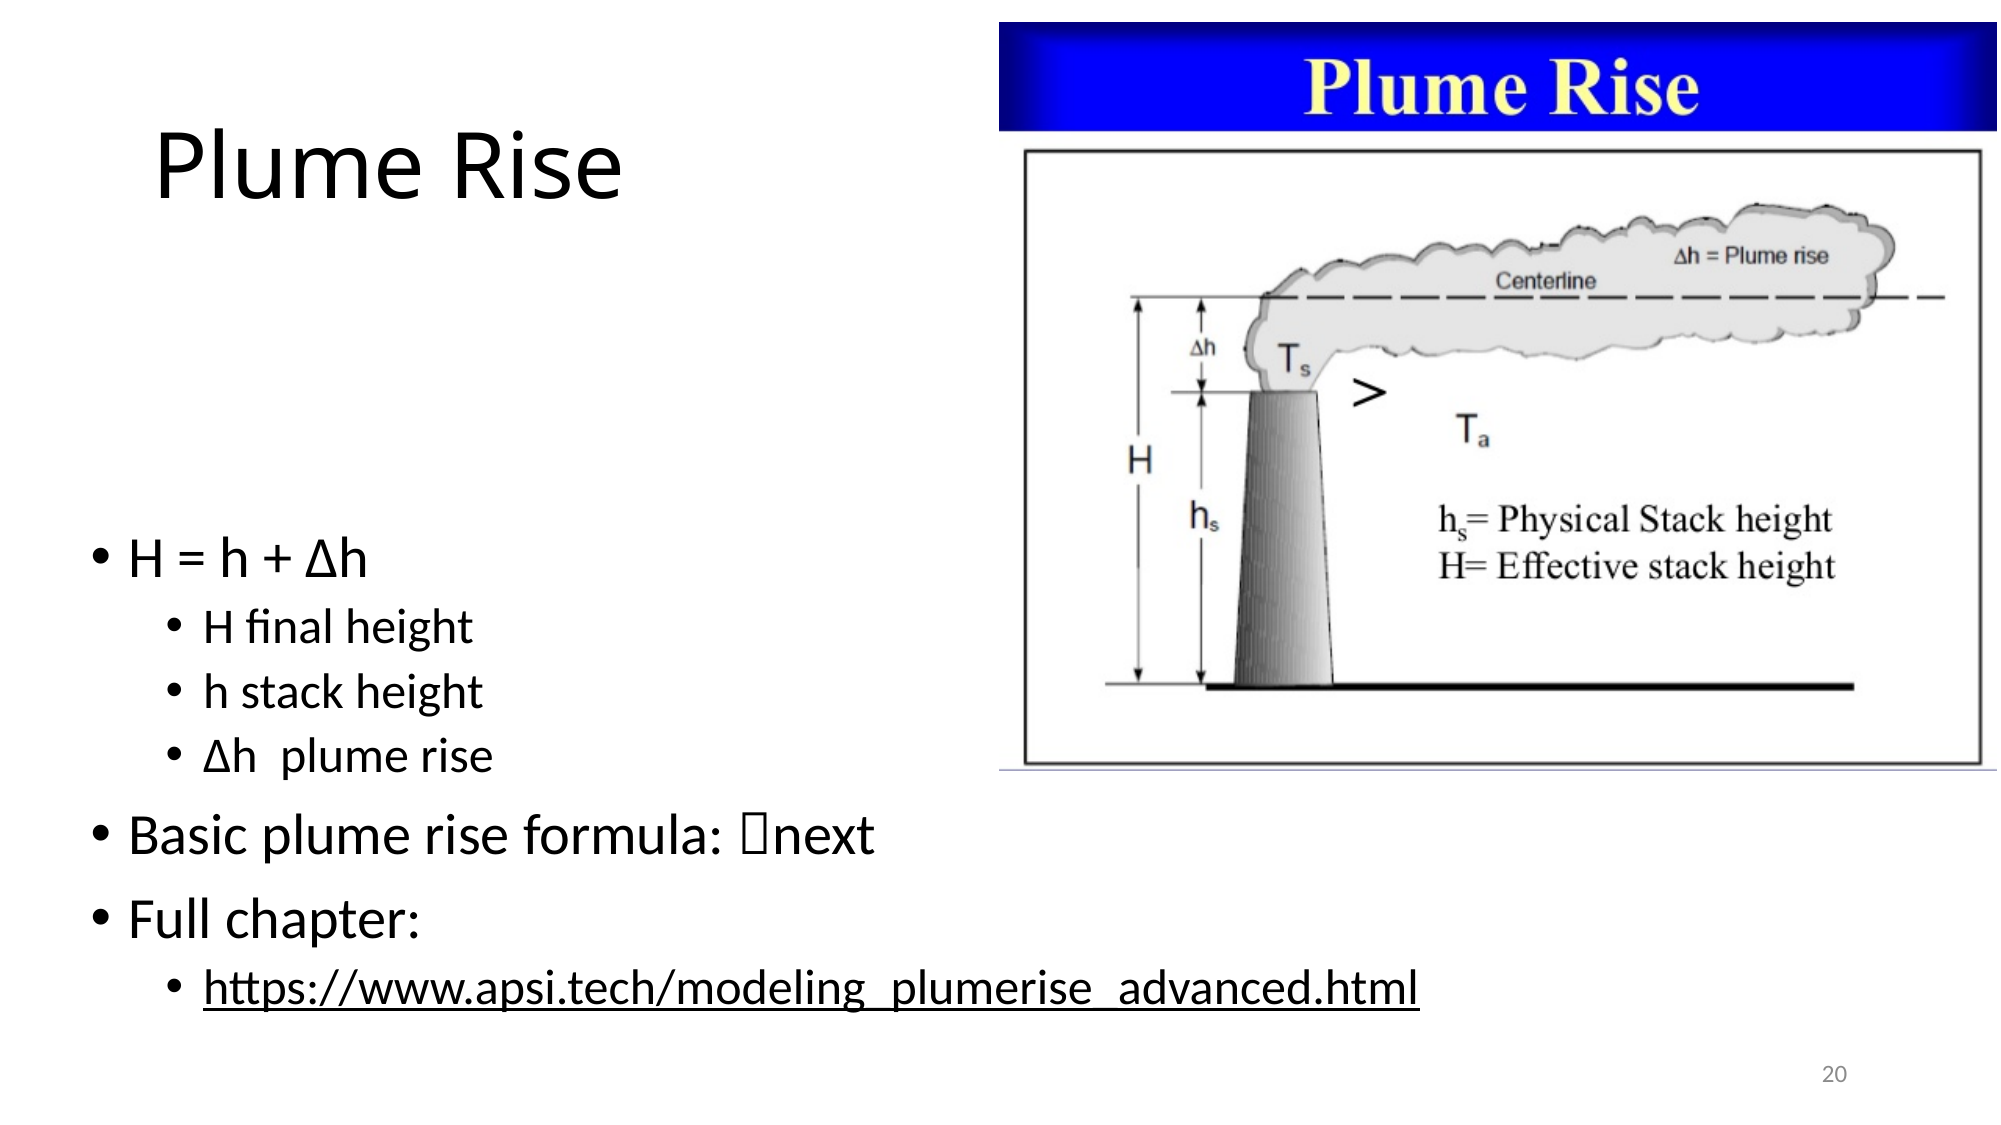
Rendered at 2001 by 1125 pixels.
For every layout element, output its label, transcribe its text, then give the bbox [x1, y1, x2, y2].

slide_number 20 [1412, 1042, 1863, 1103]
list H = h + ∆h H final height h stack height ∆h plume rise Basic plume rise formula: next Full chapter: https://www.apsi.tech/modeling_plumerise_advanced.html [75, 519, 1801, 1097]
title Plume Rise [137, 59, 999, 278]
picture [999, 22, 1997, 771]
